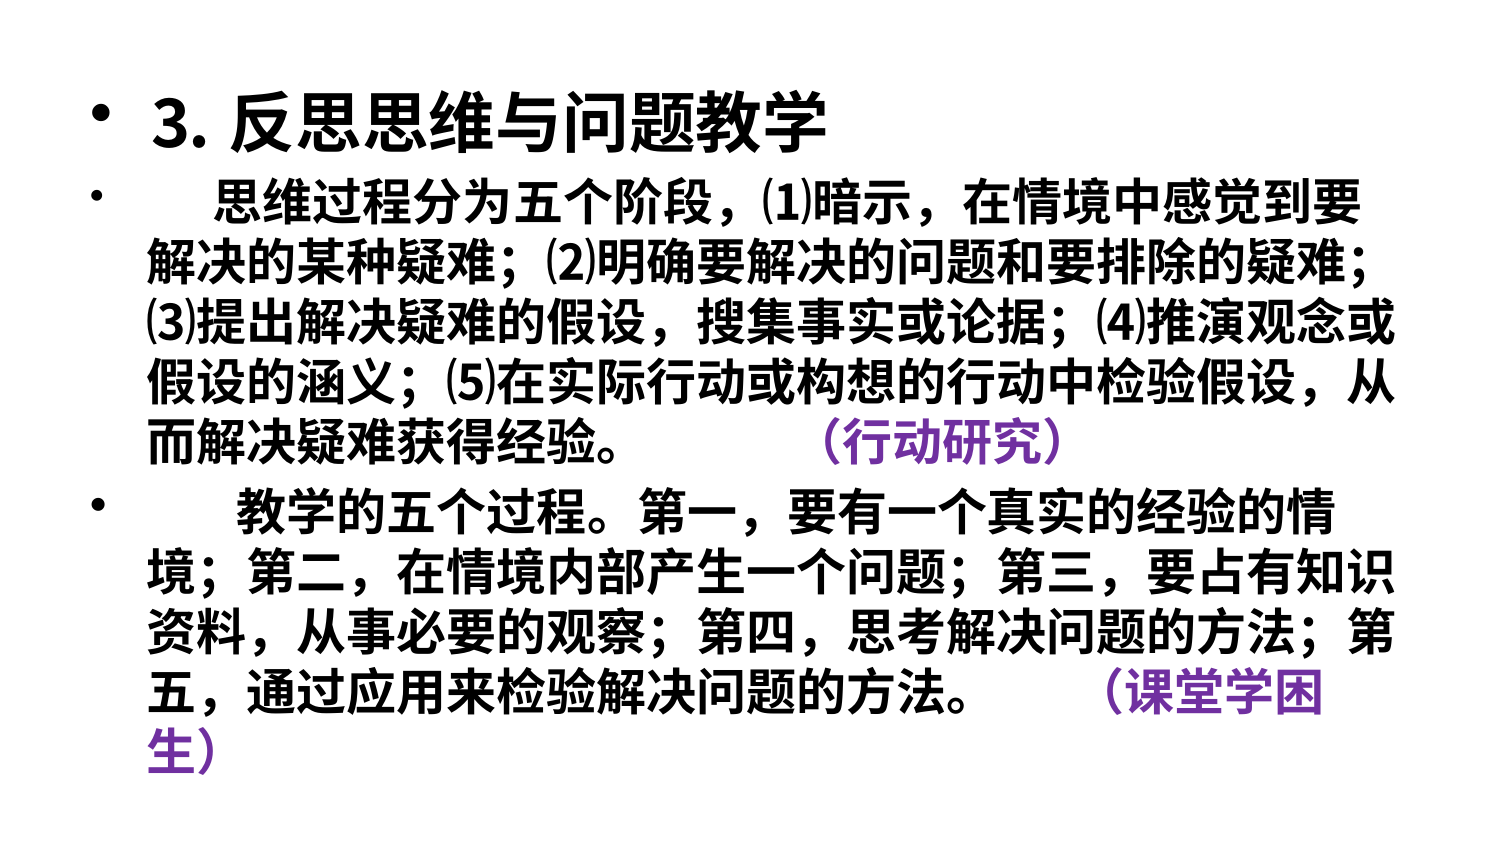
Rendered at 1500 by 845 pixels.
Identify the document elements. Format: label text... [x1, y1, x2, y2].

list ⒊反思思维与问题教学 思维过程分为五个阶段，⑴暗示，在情境中感觉到要解决的某种疑难；⑵明确要解决的问题和要排除的疑难；⑶提出解决疑难的假设，搜集事实或论据；⑷推演观念或假设的涵义；⑸在实际行动或构想的行动中检验假设，从而解决疑难获得经验。 （行动研究） 教学的五个过程。第一，要有一个真实的经验的情境；第二，在情境内部产生一个问题；第三，要占有知识资料，从事必要的观察；第四，思考解决问题的方法；第五，通过应用来检验解决问题的方法。 （课堂学困生） [74, 72, 1426, 731]
